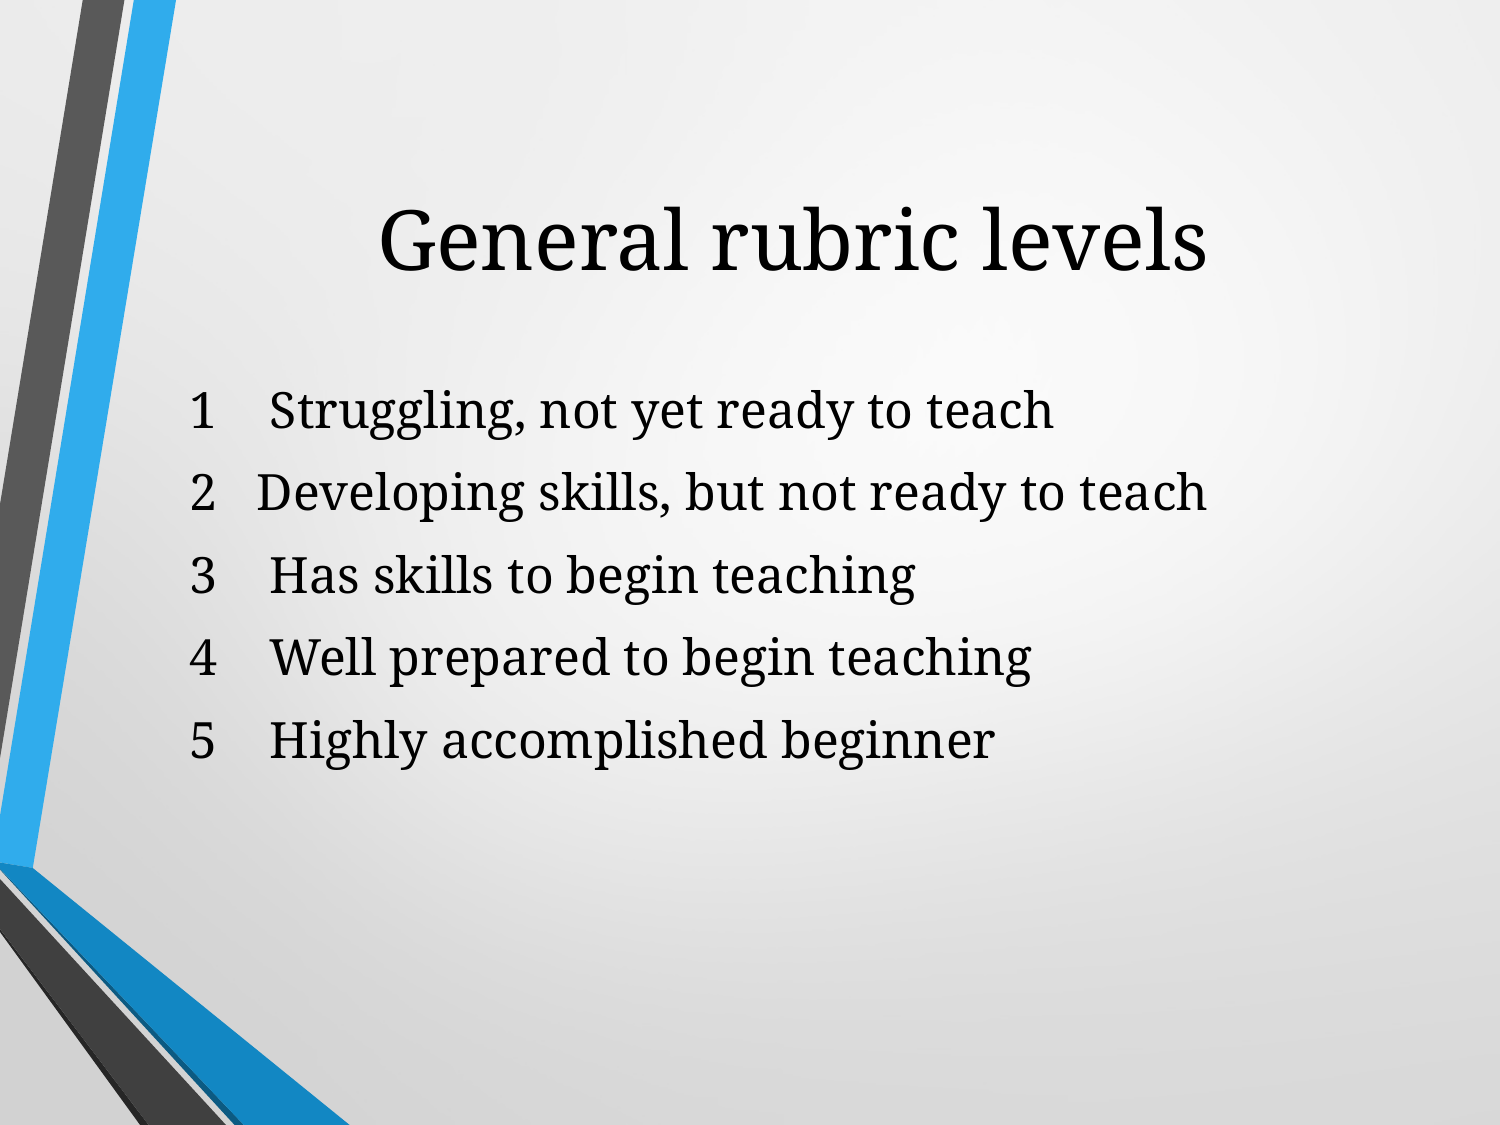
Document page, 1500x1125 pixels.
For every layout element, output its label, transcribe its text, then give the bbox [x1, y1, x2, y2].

title General rubric levels [161, 75, 1425, 400]
list 1 Struggling, not yet ready to teach 2 Developing skills, but not ready to teach 3 Has skills to begin teaching 4 Well prepared to begin teaching 5 Highly accomplished beginner [174, 299, 1439, 847]
